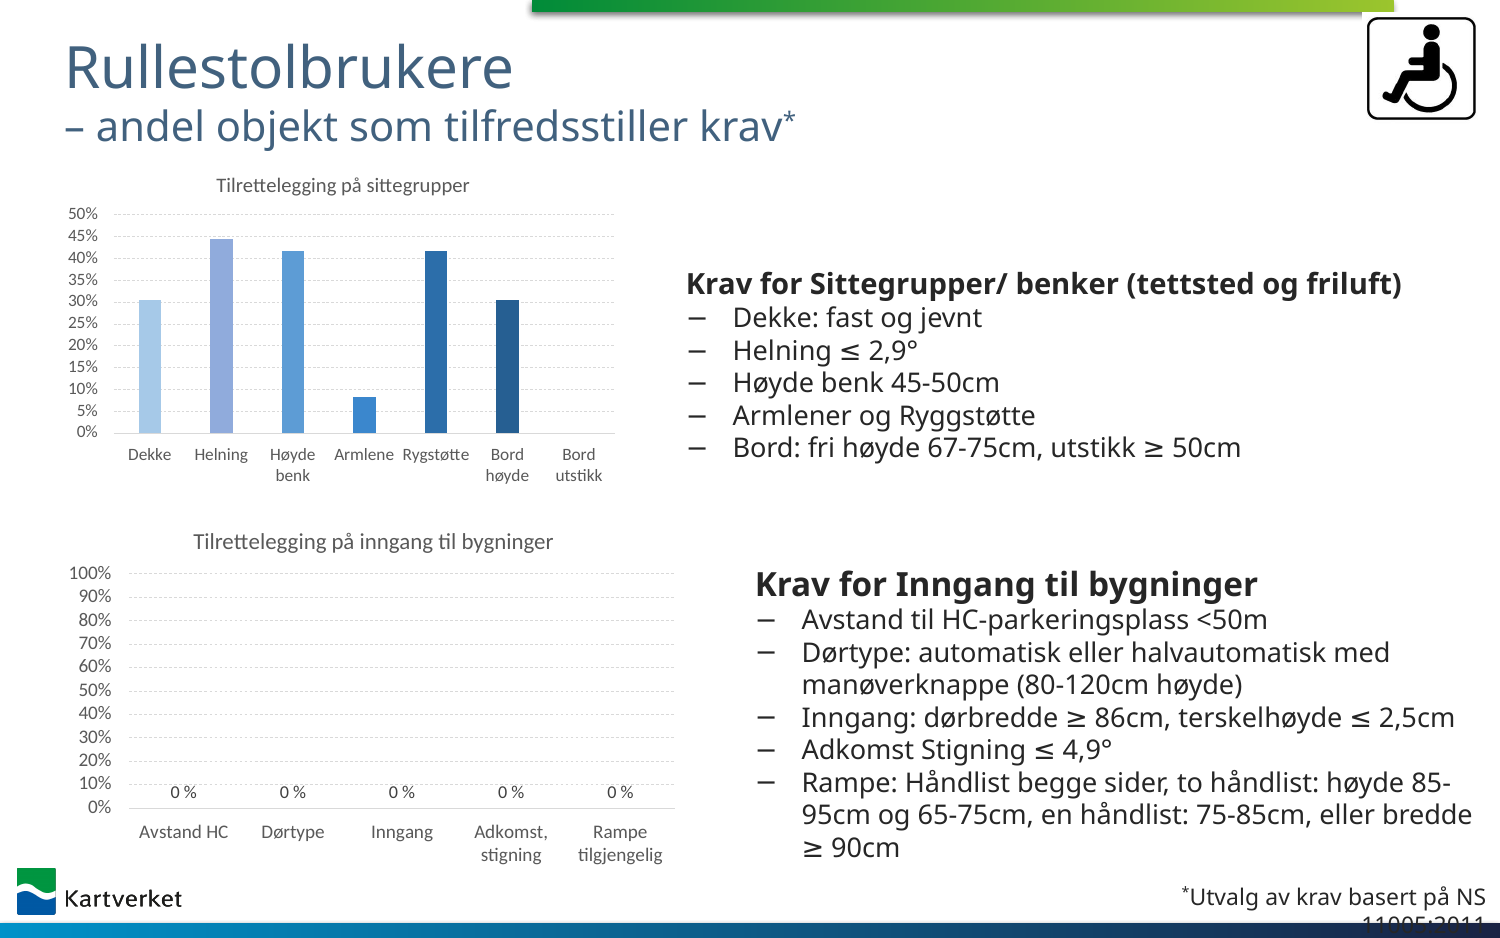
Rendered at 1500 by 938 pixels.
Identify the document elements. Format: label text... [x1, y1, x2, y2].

text_box *Utvalg av krav basert på NS 11005:2011 [1068, 873, 1500, 938]
picture [1362, 12, 1481, 126]
text_box Krav for Sittegrupper/ benker (tettsted og friluft) Dekke: fast og jevnt Helning ≤ 2,9° Høyde benk 45-50cm Armlener og Ryggstøtte Bord: fri høyde 67-75cm, utstikk ≥ 50cm [670, 258, 1418, 471]
picture [62, 166, 625, 492]
text_box Krav for Inngang til bygninger Avstand til HC-parkeringsplass <50m Dørtype: automatisk eller halvautomatisk med manøverknappe (80-120cm høyde) Inngang: dørbredde ≥ 86cm, terskelhøyde ≤ 2,5cm Adkomst Stigning ≤ 4,9° Rampe: Håndlist begge sider, to håndlist: høyde 85-95cm og 65-75cm, en håndlist: 75-85cm, eller bredde ≥ 90cm [740, 555, 1491, 870]
picture [62, 520, 686, 874]
text_box Rullestolbrukere – andel objekt som tilfredsstiller krav* [49, 25, 1431, 158]
